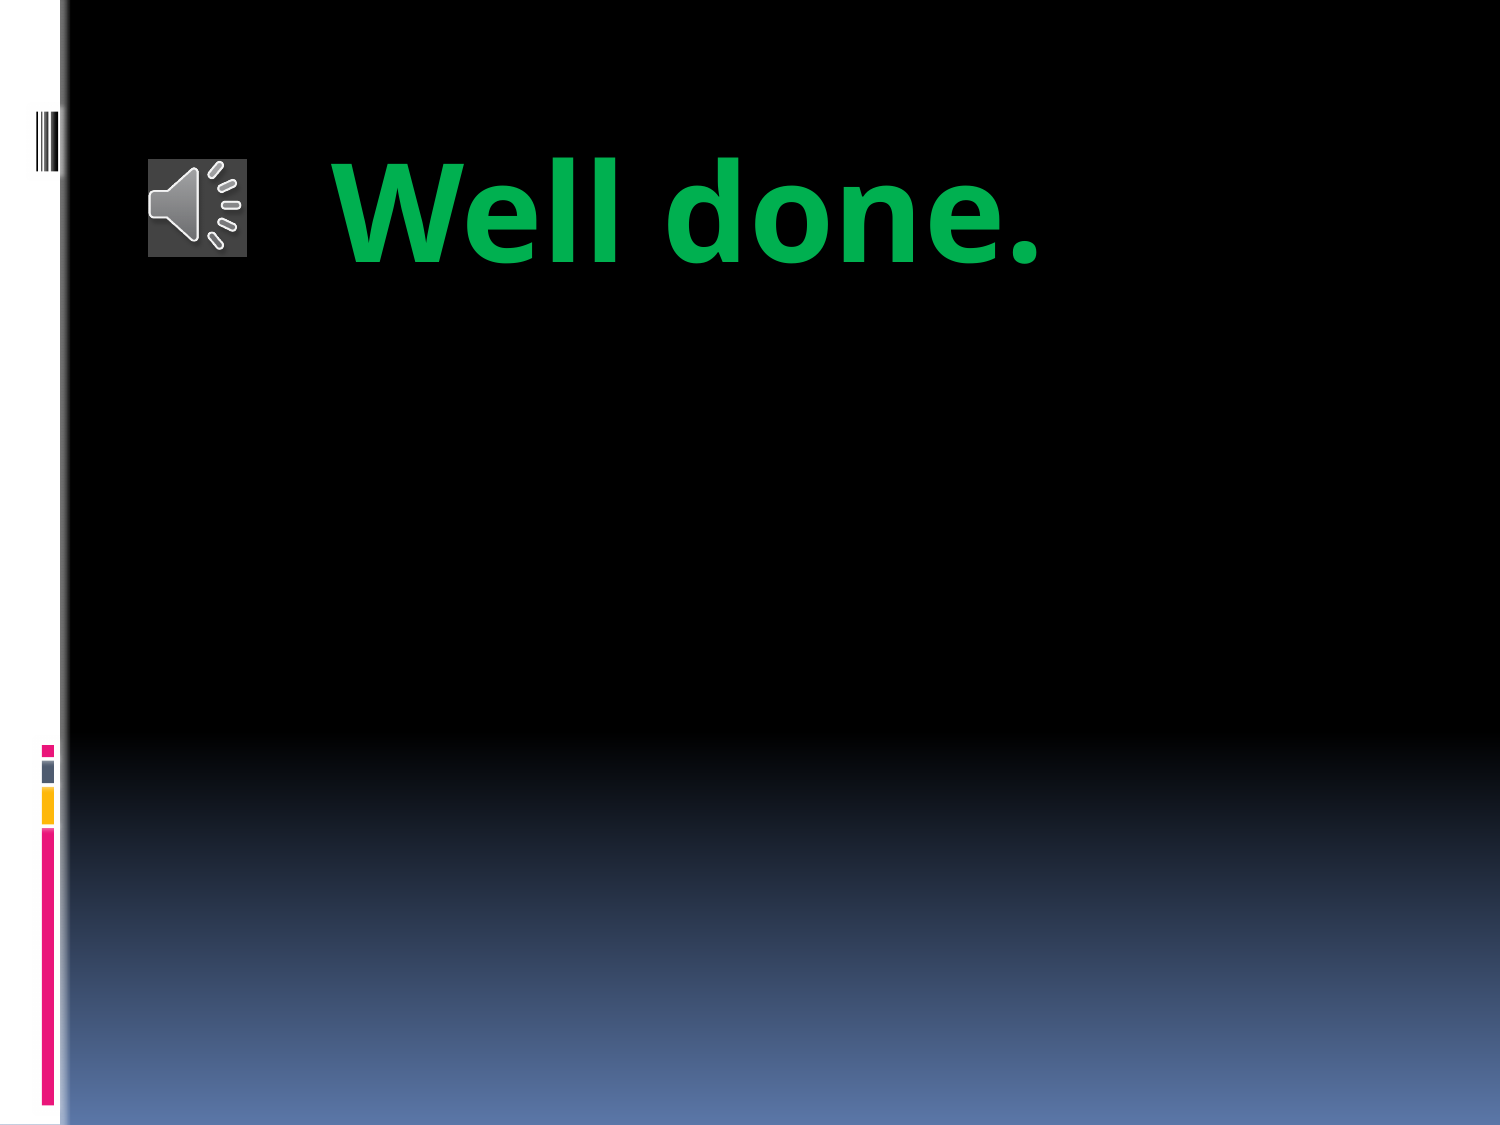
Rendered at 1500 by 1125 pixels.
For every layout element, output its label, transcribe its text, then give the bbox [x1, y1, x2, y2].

text_box Well done. [316, 117, 1278, 297]
picture [147, 157, 248, 259]
